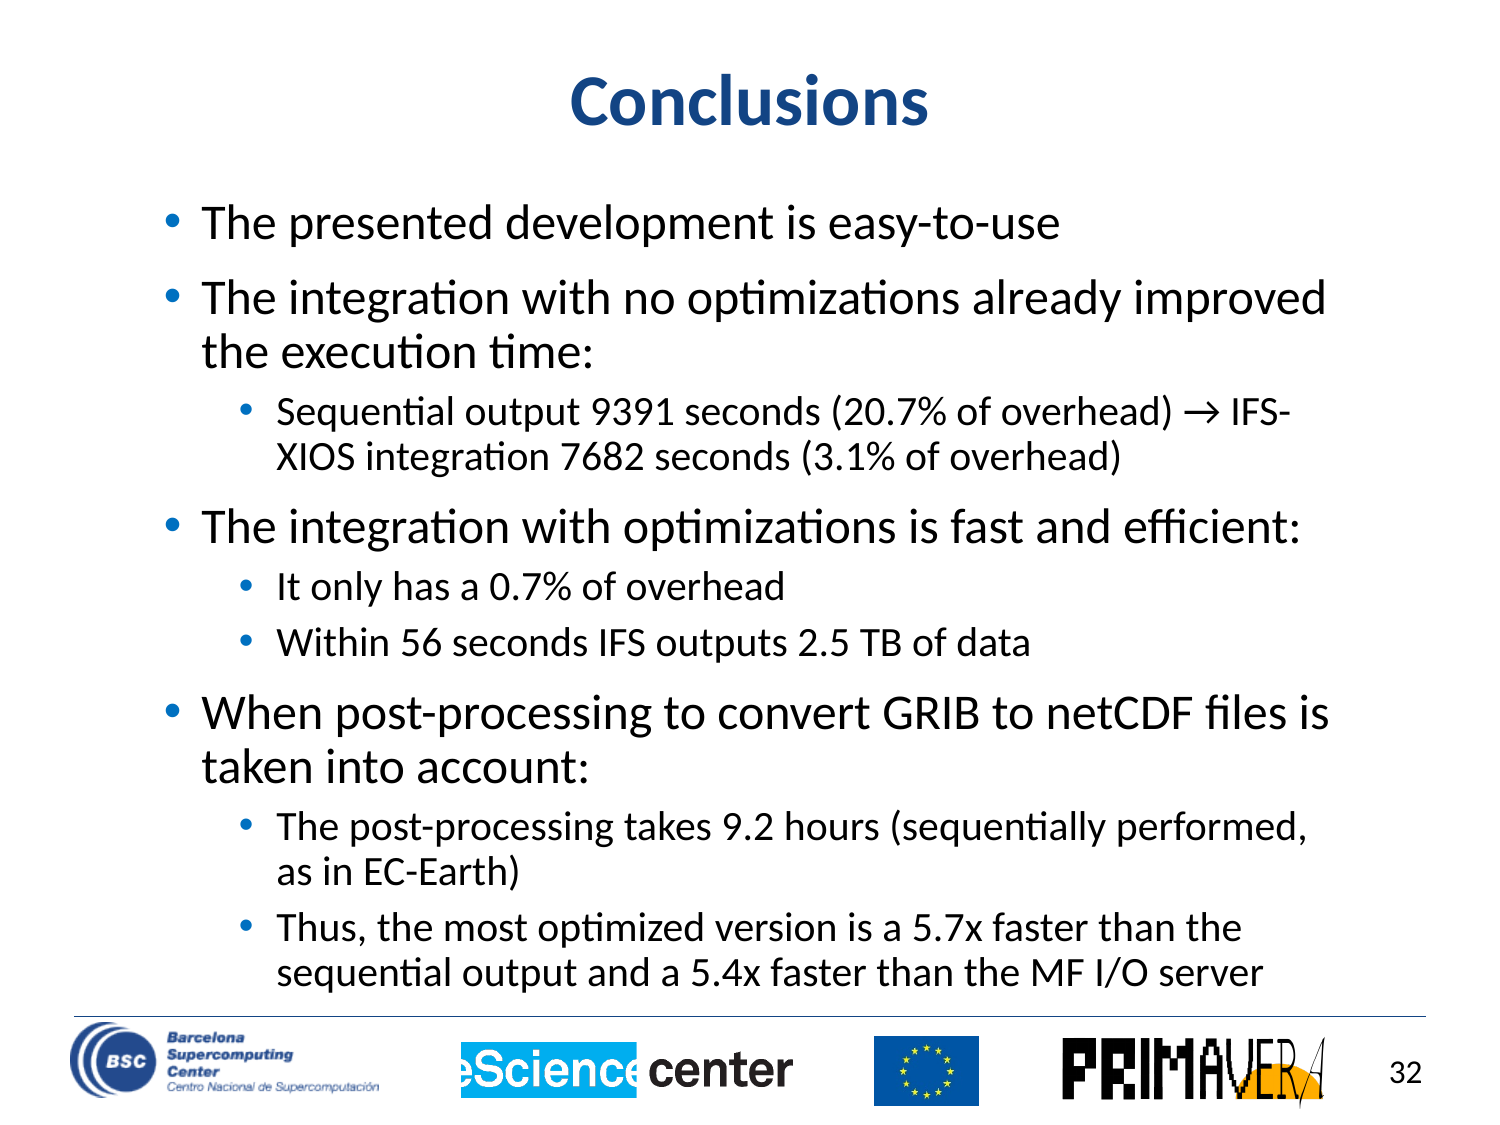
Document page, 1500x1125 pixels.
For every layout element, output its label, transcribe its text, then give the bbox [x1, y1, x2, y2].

title Conclusions [192, 45, 1308, 159]
list The presented development is easy-to-use The integration with no optimizations already improved the execution time: Sequential output 9391 seconds (20.7% of overhead) → IFS-XIOS integration 7682 seconds (3.1% of overhead) The integration with optimizations is fast and efficient: It only has a 0.7% of overhead Within 56 seconds IFS outputs 2.5 TB of data When post-processing to convert GRIB to netCDF files is taken into account: The post-processing takes 9.2 hours (sequentially performed, as in EC-Earth) Thus, the most optimized version is a 5.7x faster than the sequential output and a 5.4x faster than the MF I/O server [140, 166, 1360, 1016]
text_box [73, 1016, 1438, 1109]
